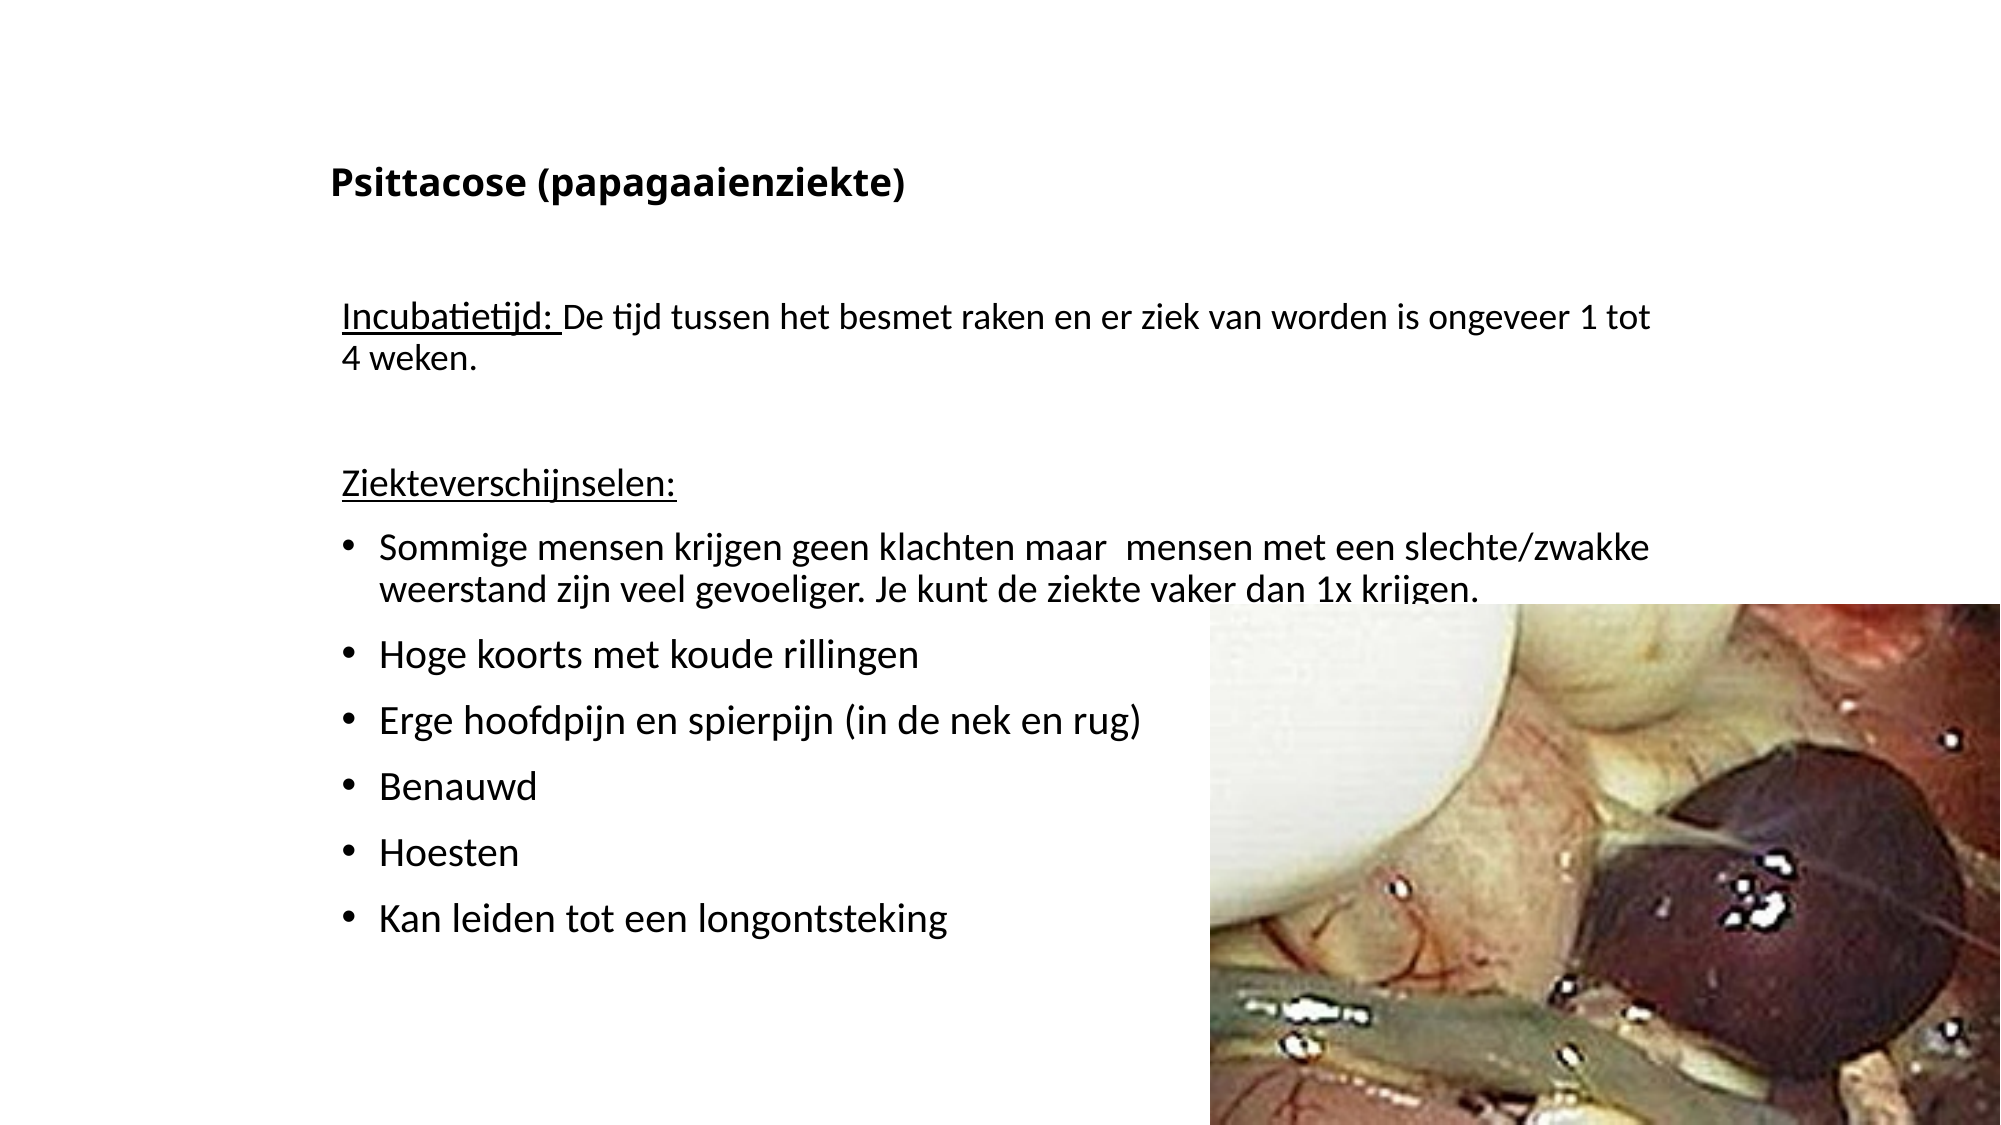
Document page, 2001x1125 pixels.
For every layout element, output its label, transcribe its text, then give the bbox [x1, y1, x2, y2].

title Psittacose (papagaaienziekte) [314, 113, 1665, 302]
picture [1210, 604, 2000, 1125]
list Incubatietijd: De tijd tussen het besmet raken en er ziek van worden is ongeveer 1 tot 4 weken. Ziekteverschijnselen: Sommige mensen krijgen geen klachten maar mensen met een slechte/zwakke weerstand zijn veel gevoeliger. Je kunt de ziekte vaker dan 1x krijgen. Hoge koorts met koude rillingen Erge hoofdpijn en spierpijn (in de nek en rug) Benauwd Hoesten Kan leiden tot een longontsteking [326, 219, 1677, 1047]
